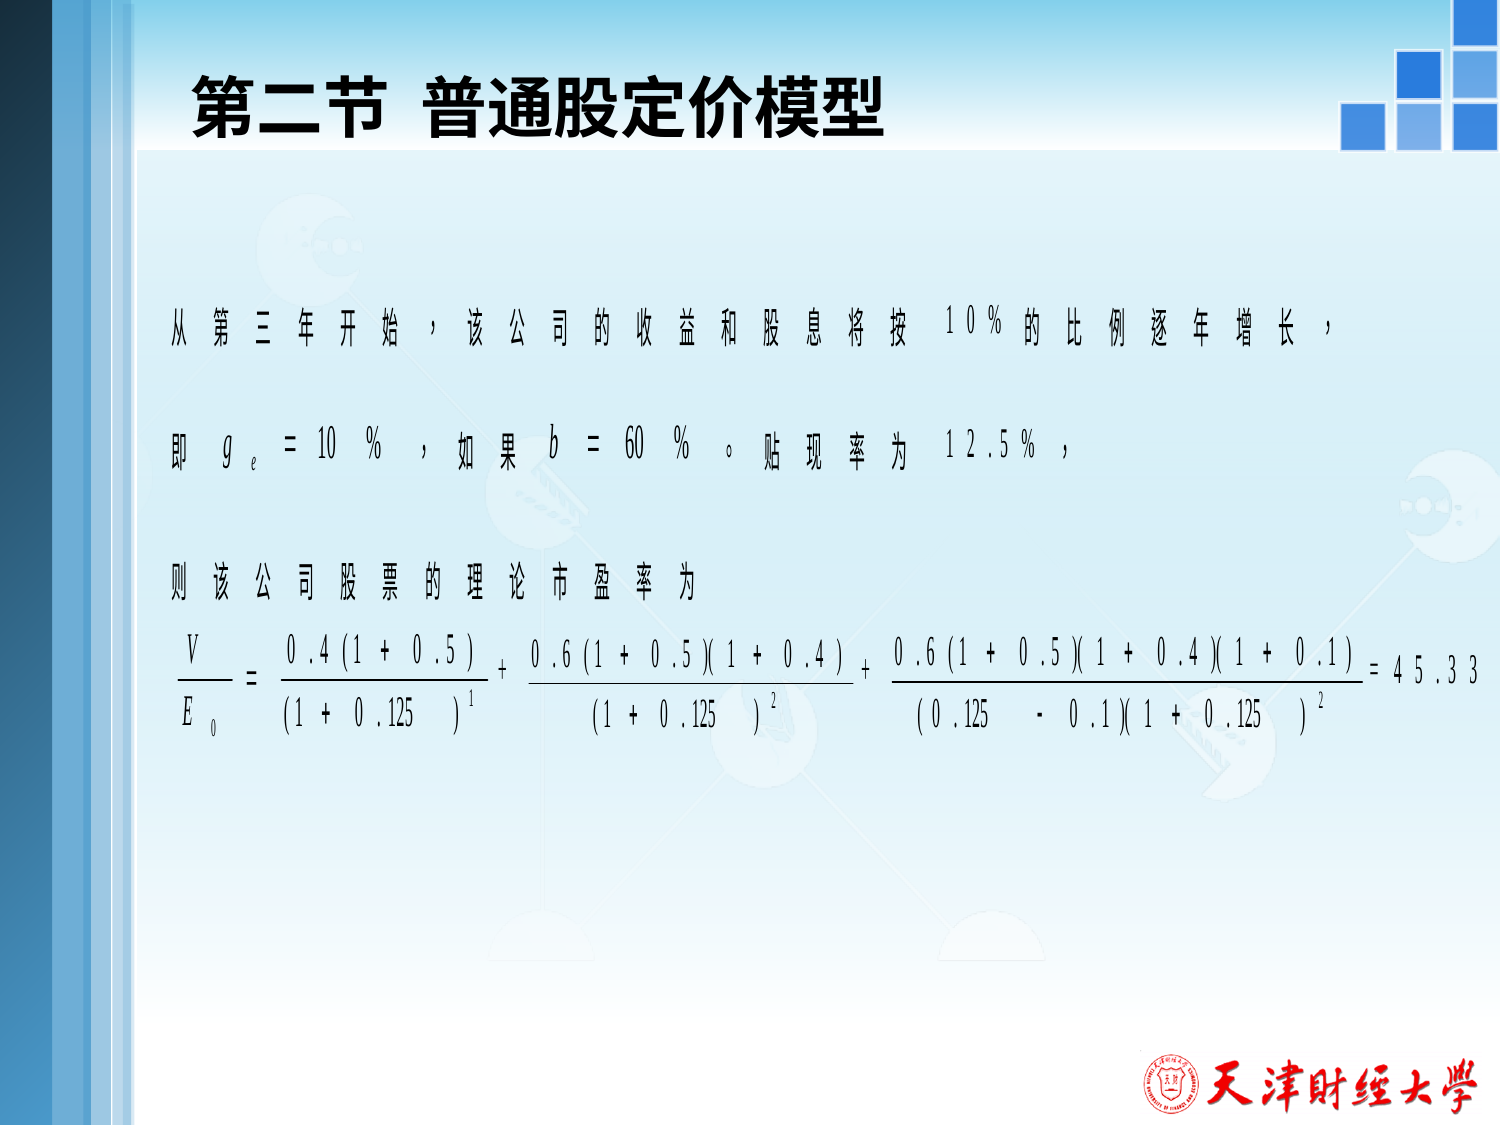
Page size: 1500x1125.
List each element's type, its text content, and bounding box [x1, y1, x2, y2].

picture [132, 150, 1500, 1125]
title 第二节 普通股定价模型 [174, 75, 1175, 138]
